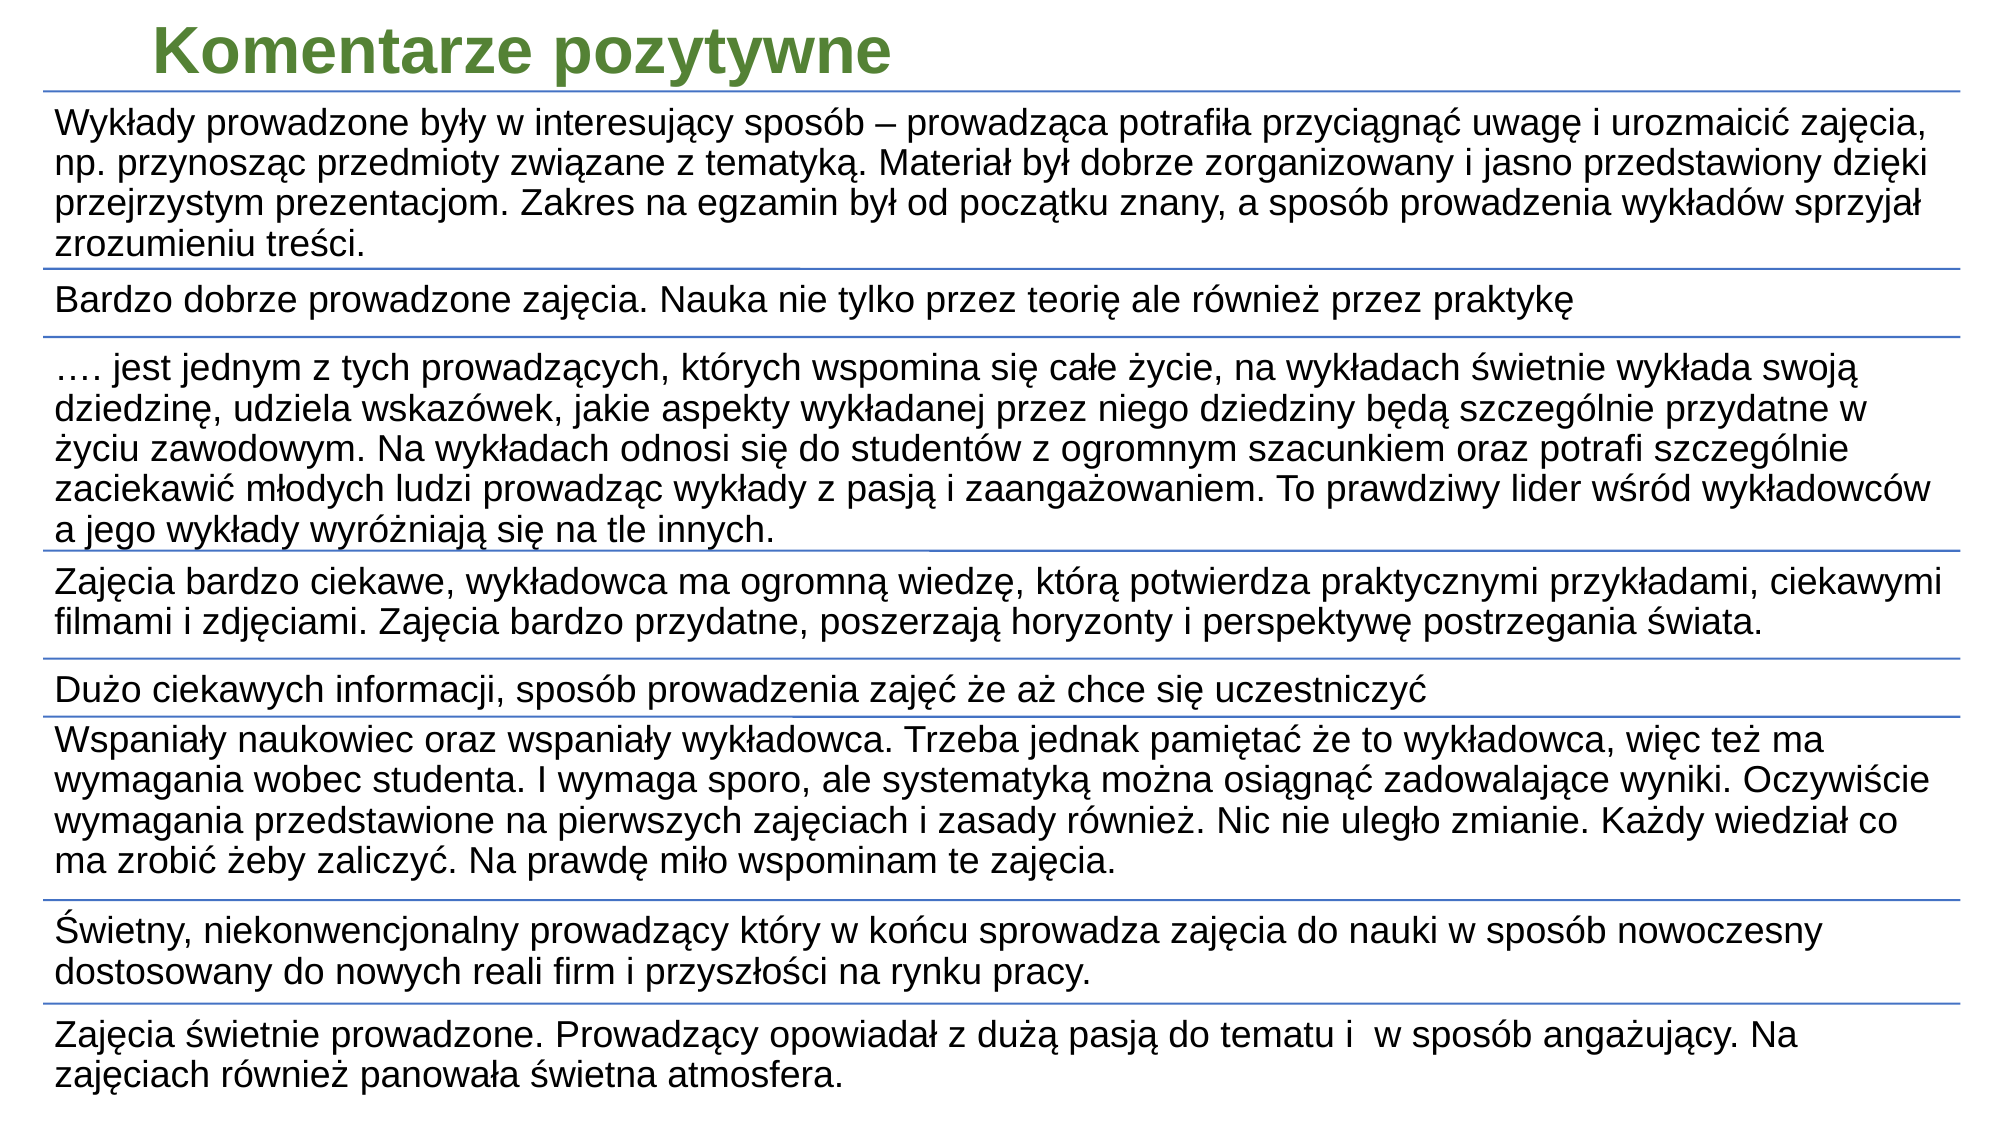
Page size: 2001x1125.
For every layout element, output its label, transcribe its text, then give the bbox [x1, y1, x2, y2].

title Komentarze pozytywne [137, 12, 1863, 90]
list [43, 90, 1961, 1113]
